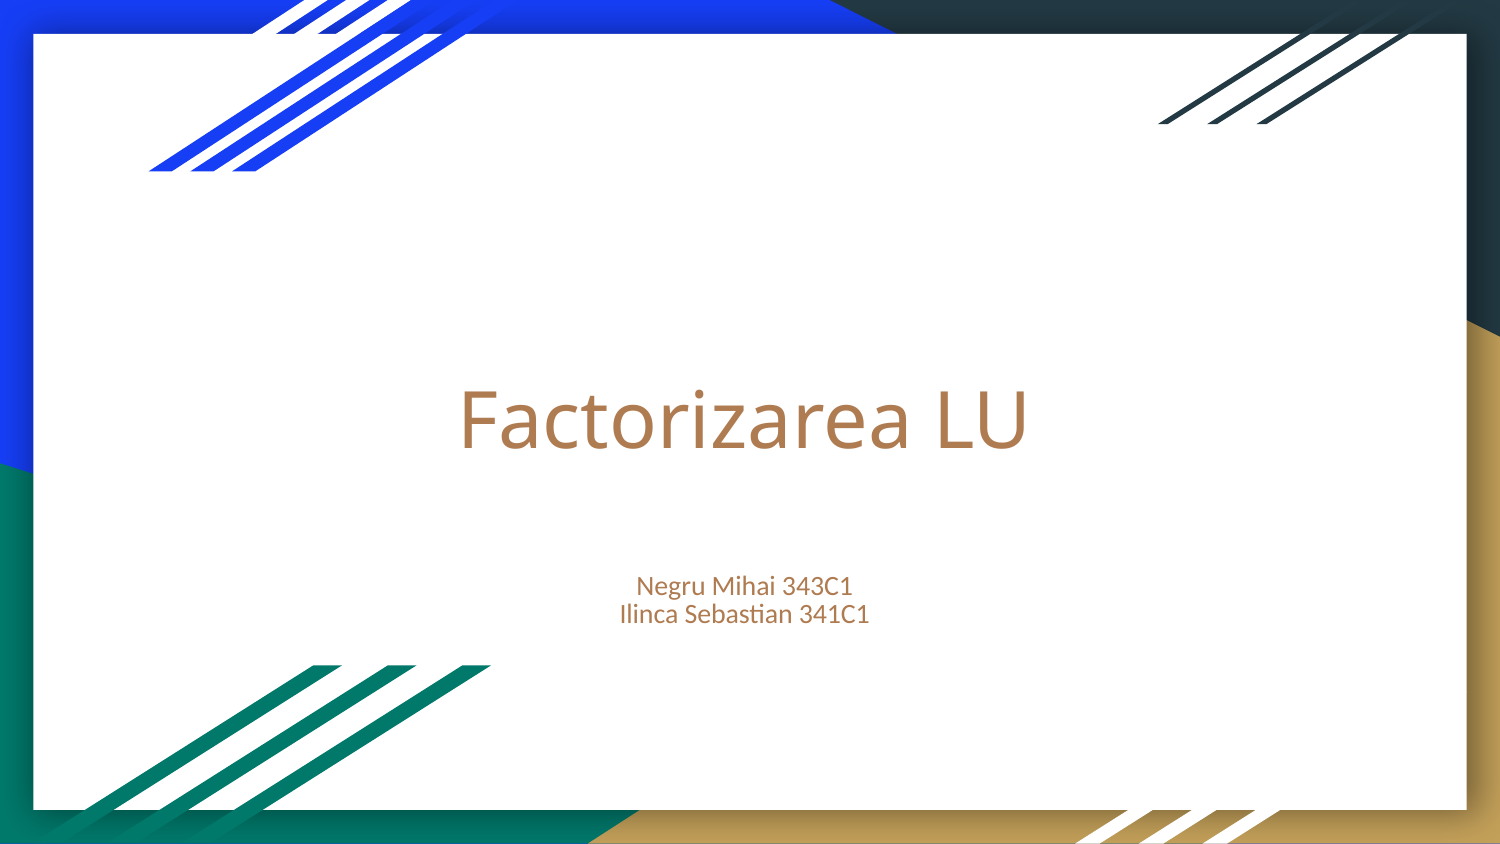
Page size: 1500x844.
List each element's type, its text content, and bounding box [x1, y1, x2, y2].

title Factorizarea LU [304, 298, 1185, 537]
subtitle Negru Mihai 343C1 Ilinca Sebastian 341C1 [304, 559, 1185, 646]
